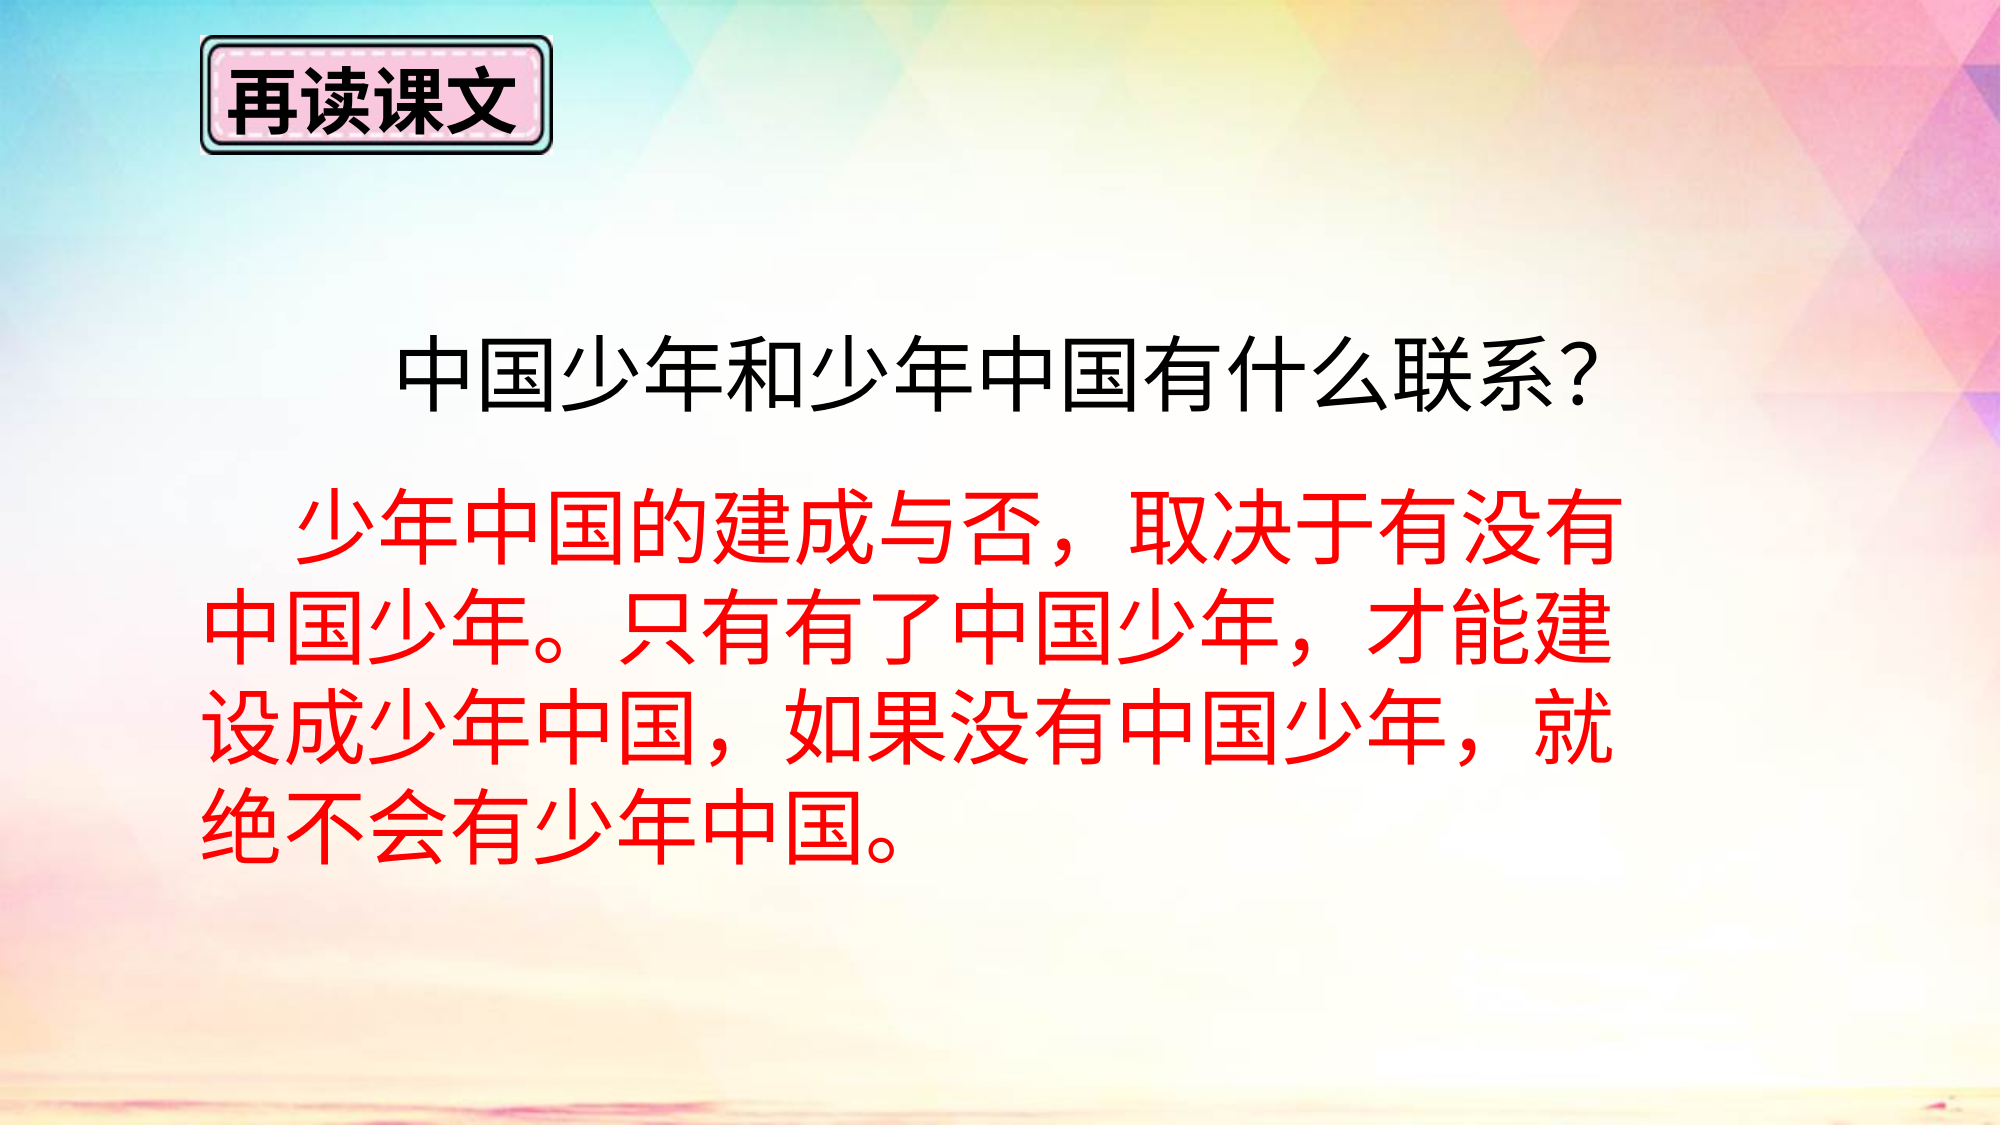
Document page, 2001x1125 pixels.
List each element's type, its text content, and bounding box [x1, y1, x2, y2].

text_box 少年中国的建成与否，取决于有没有中国少年。只有有了中国少年，才能建设成少年中国，如果没有中国少年，就绝不会有少年中国。 [184, 467, 1674, 883]
picture [0, 0, 2001, 1125]
text_box 中国少年和少年中国有什么联系？ [377, 314, 1879, 430]
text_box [199, 35, 554, 155]
